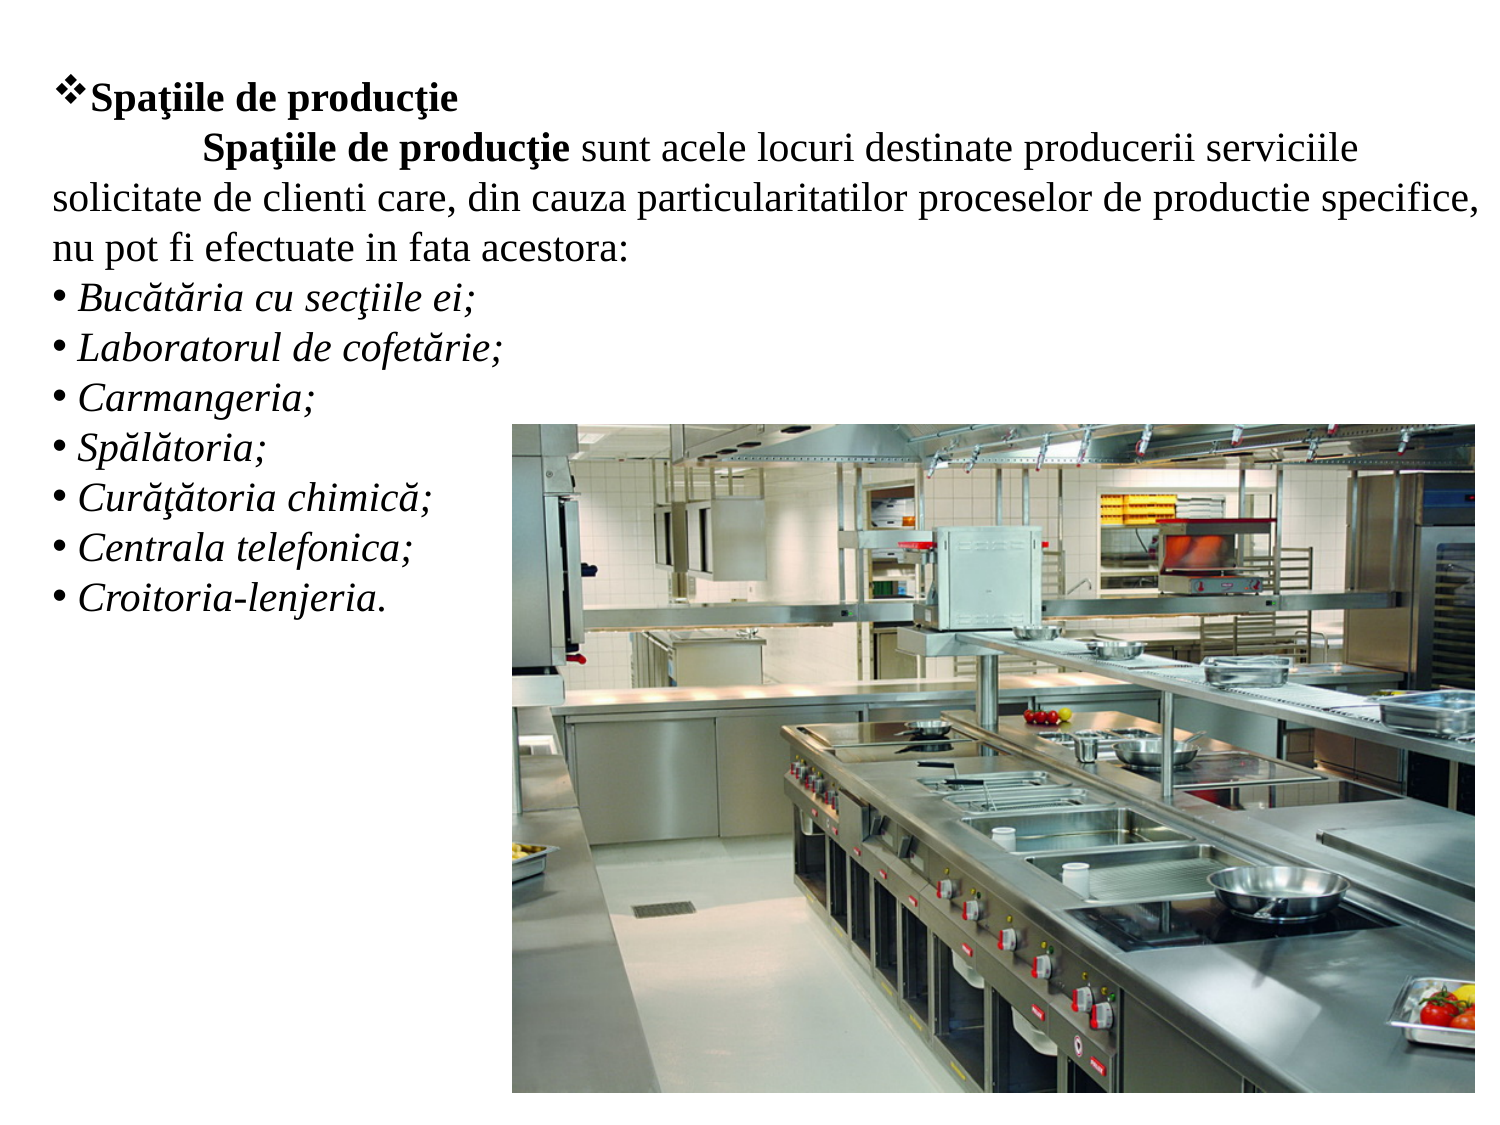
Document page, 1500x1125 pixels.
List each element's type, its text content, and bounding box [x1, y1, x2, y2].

picture [512, 424, 1476, 1093]
text_box Spaţiile de producţie Spaţiile de producţie sunt acele locuri destinate producerii serviciile solicitate de clienti care, din cauza particularitatilor proceselor de productie specifice, nu pot fi efectuate in fata acestora: Bucătăria cu secţiile ei; Laboratorul de cofetărie; Carmangeria; Spălătoria; Curăţătoria chimică; Centrala telefonica; Croitoria-lenjeria. [37, 62, 1500, 673]
